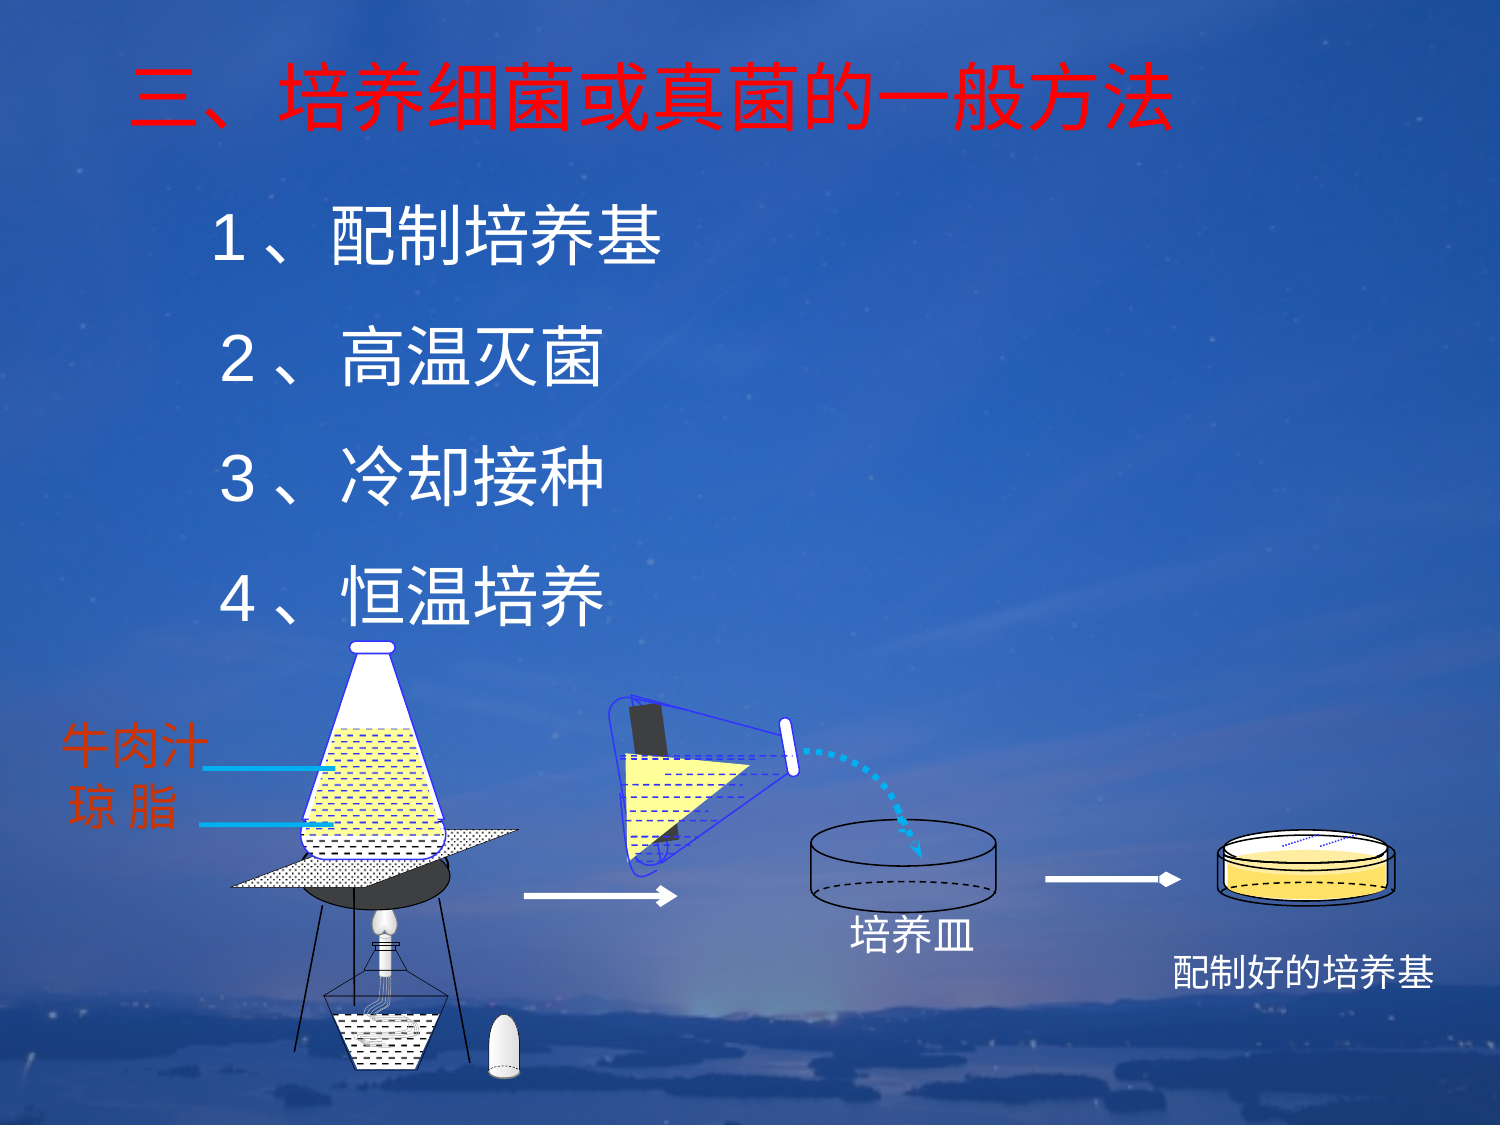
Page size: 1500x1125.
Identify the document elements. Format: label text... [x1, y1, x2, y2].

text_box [1157, 829, 1500, 1002]
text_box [619, 680, 1058, 967]
text_box 三、培养细菌或真菌的一般方法 1、配制培养基 2、高温灭菌 3、冷却接种 4、恒温培养 [112, 42, 1400, 763]
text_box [45, 640, 521, 1079]
